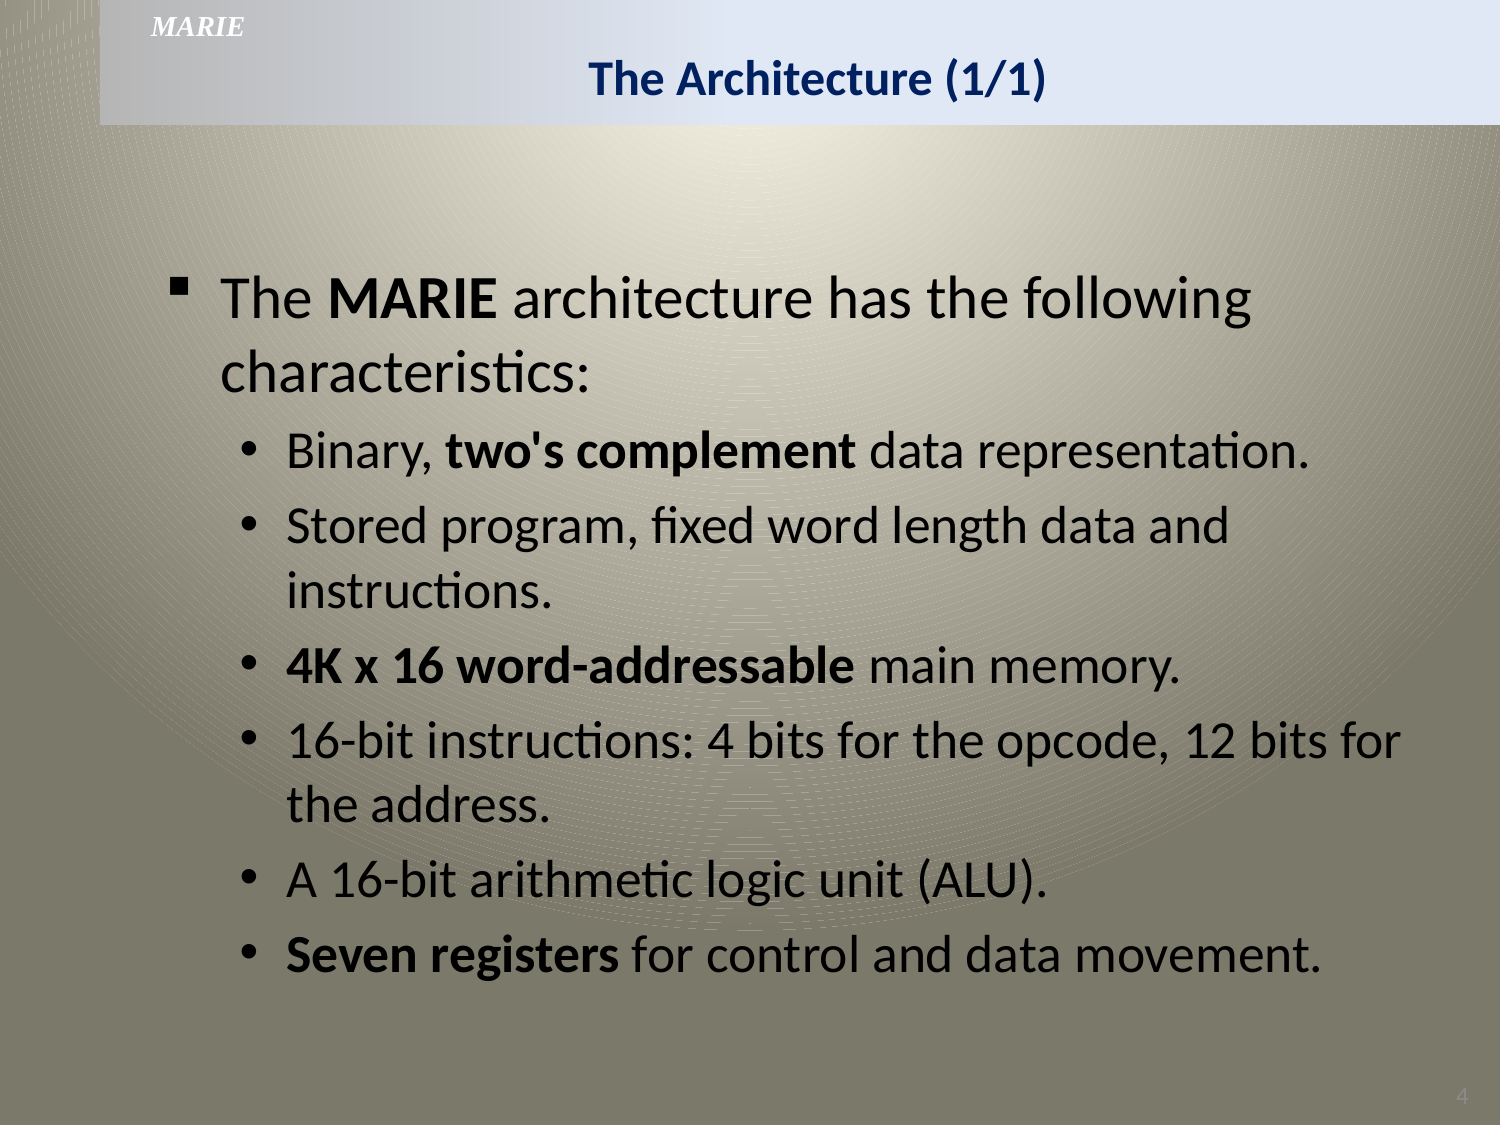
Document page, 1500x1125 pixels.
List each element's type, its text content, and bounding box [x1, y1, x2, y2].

list MARIE [135, 0, 625, 50]
title The Architecture (1/1) [135, 37, 1500, 113]
list The MARIE architecture has the following characteristics: Binary, two's complement data representation. Stored program, fixed word length data and instructions. 4K x 16 word-addressable main memory. 16-bit instructions: 4 bits for the opcode, 12 bits for the address. A 16-bit arithmetic logic unit (ALU). Seven registers for control and data movement. [150, 249, 1488, 993]
